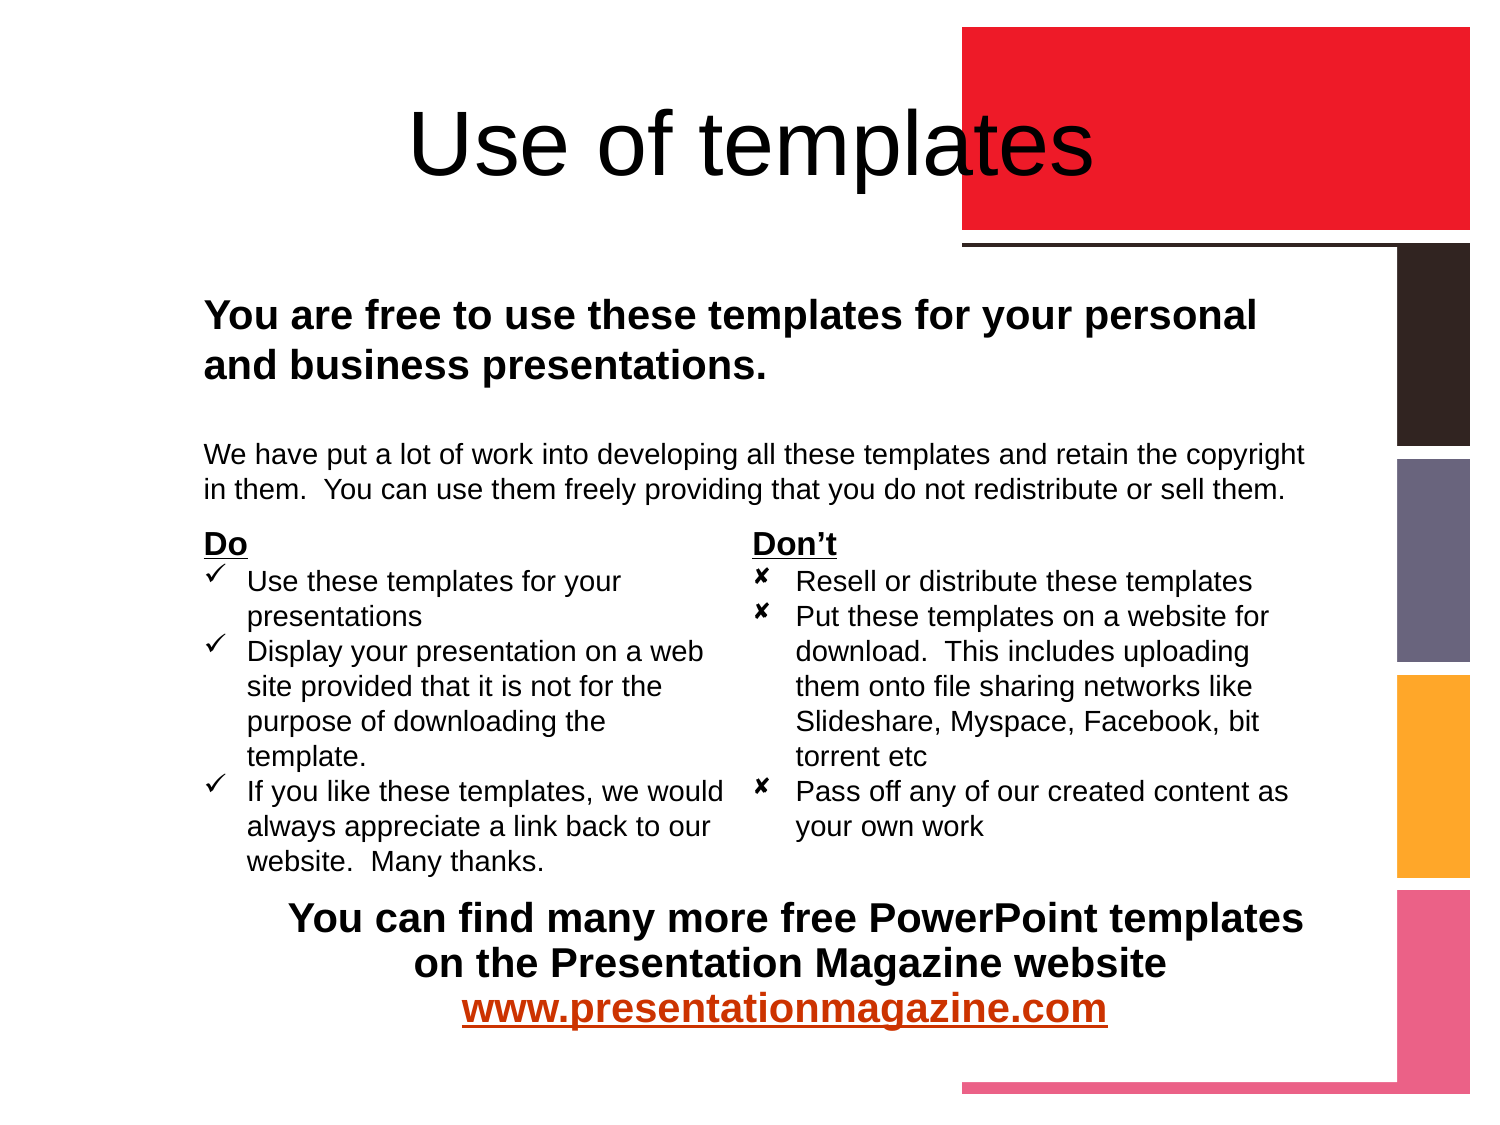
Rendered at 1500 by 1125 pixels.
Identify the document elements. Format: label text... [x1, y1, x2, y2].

text_box You can find many more free PowerPoint templates on the Presentation Magazine website www.presentationmagazine.com [171, 889, 1347, 1040]
text_box Don’t Resell or distribute these templates Put these templates on a website for download. This includes uploading them onto file sharing networks like Slideshare, Myspace, Facebook, bit torrent etc Pass off any of our created content as your own work [737, 515, 1335, 850]
text_box You are free to use these templates for your personal and business presentations. [188, 280, 1329, 396]
title Use of templates [79, 45, 1425, 233]
text_box [88, 208, 1436, 1083]
text_box Do Use these templates for your presentations Display your presentation on a web site provided that it is not for the purpose of downloading the template. If you like these templates, we would always appreciate a link back to our website. Many thanks. [188, 515, 749, 889]
text_box We have put a lot of work into developing all these templates and retain the copyright in them. You can use them freely providing that you do not redistribute or sell them. [188, 427, 1325, 513]
